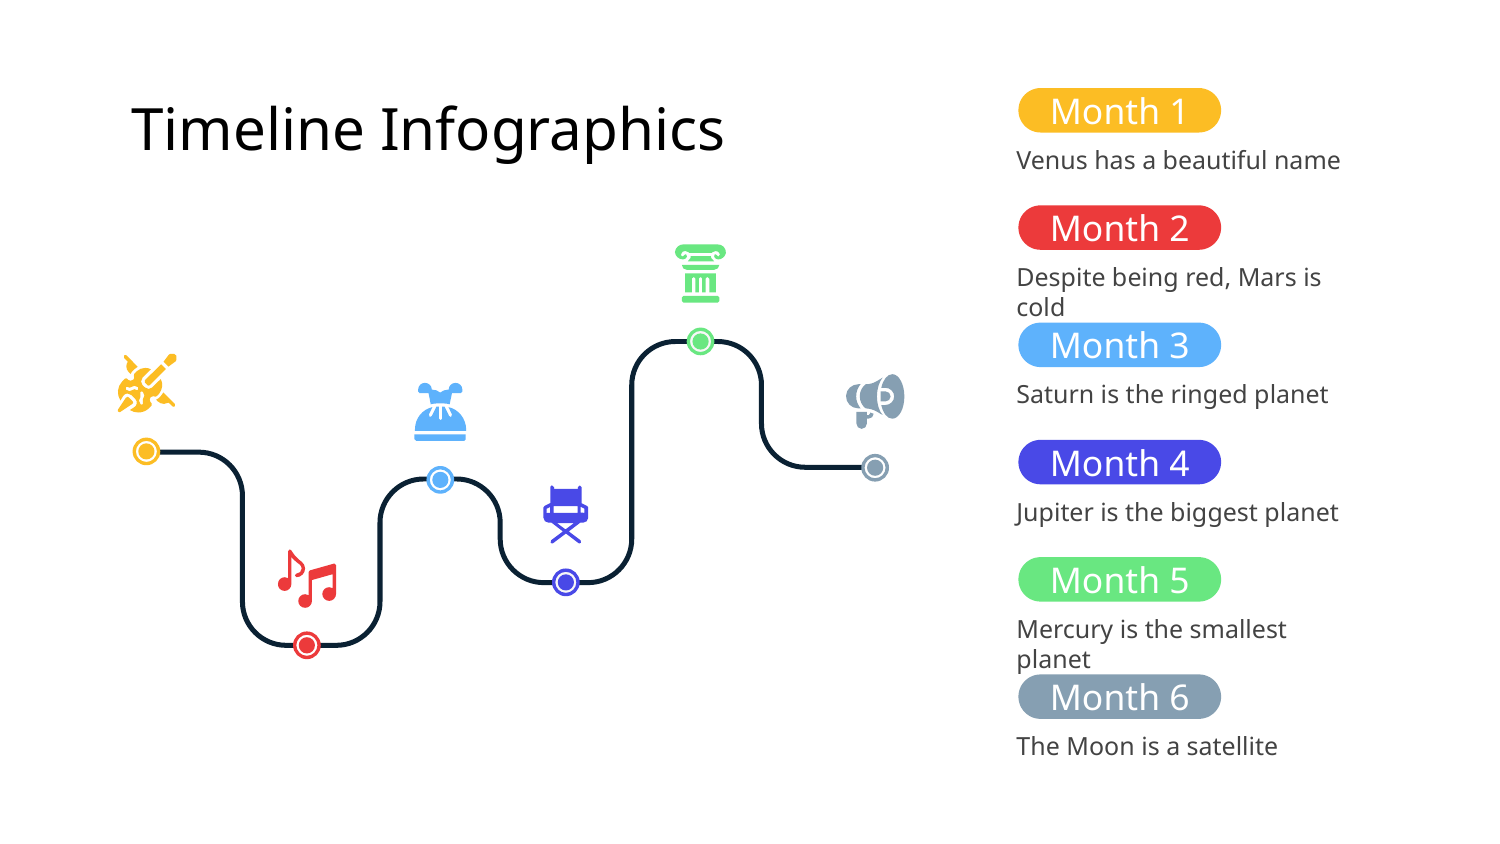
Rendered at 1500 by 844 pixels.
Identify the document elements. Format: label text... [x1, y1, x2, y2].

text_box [674, 244, 727, 356]
text_box [593, 339, 669, 585]
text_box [1001, 674, 1384, 775]
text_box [1001, 322, 1384, 423]
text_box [1001, 205, 1384, 306]
text_box [341, 478, 409, 648]
title Timeline Infographics [116, 88, 750, 167]
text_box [277, 549, 337, 660]
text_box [414, 382, 467, 494]
text_box [181, 449, 272, 646]
text_box [472, 479, 538, 585]
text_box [543, 485, 589, 597]
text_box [1001, 87, 1384, 188]
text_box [1001, 439, 1384, 540]
text_box [731, 340, 840, 470]
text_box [1001, 556, 1384, 657]
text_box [845, 373, 905, 482]
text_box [116, 353, 177, 466]
